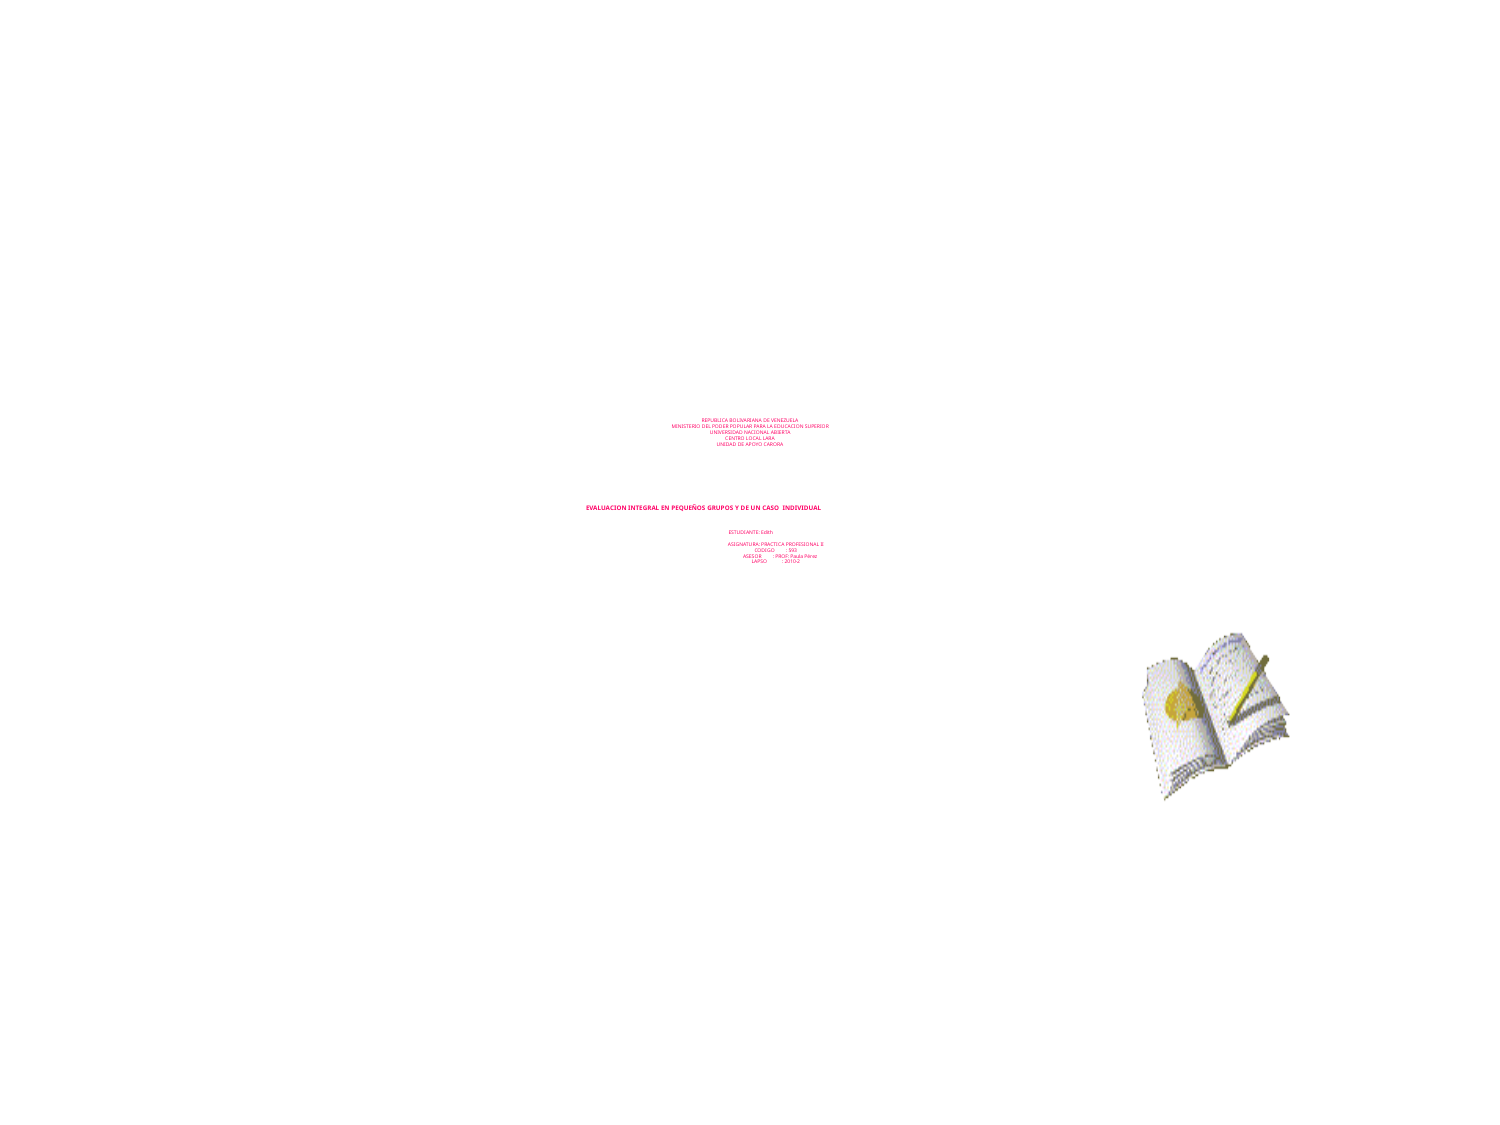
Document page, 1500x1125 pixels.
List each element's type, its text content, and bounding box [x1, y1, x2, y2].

picture [1136, 597, 1301, 809]
title REPUBLICA BOLIVARIANA DE VENEZUELA MINISTERIO DEL PODER POPULAR PARA LA EDUCACION SUPERIOR UNIVERSIDAD NACIONAL ABIERTA CENTRO LOCAL LARA UNIDAD DE APOYO CARORA EVALUACION INTEGRAL EN PEQUEÑOS GRUPOS Y DE UN CASO INDIVIDUAL ESTUDIANTE: Edith ASIGNATURA: PRACTICA PROFESIONAL II CODIGO : 593 ASESOR : PROF: Paula Pérez LAPSO : 2010-2 [112, 349, 1388, 591]
